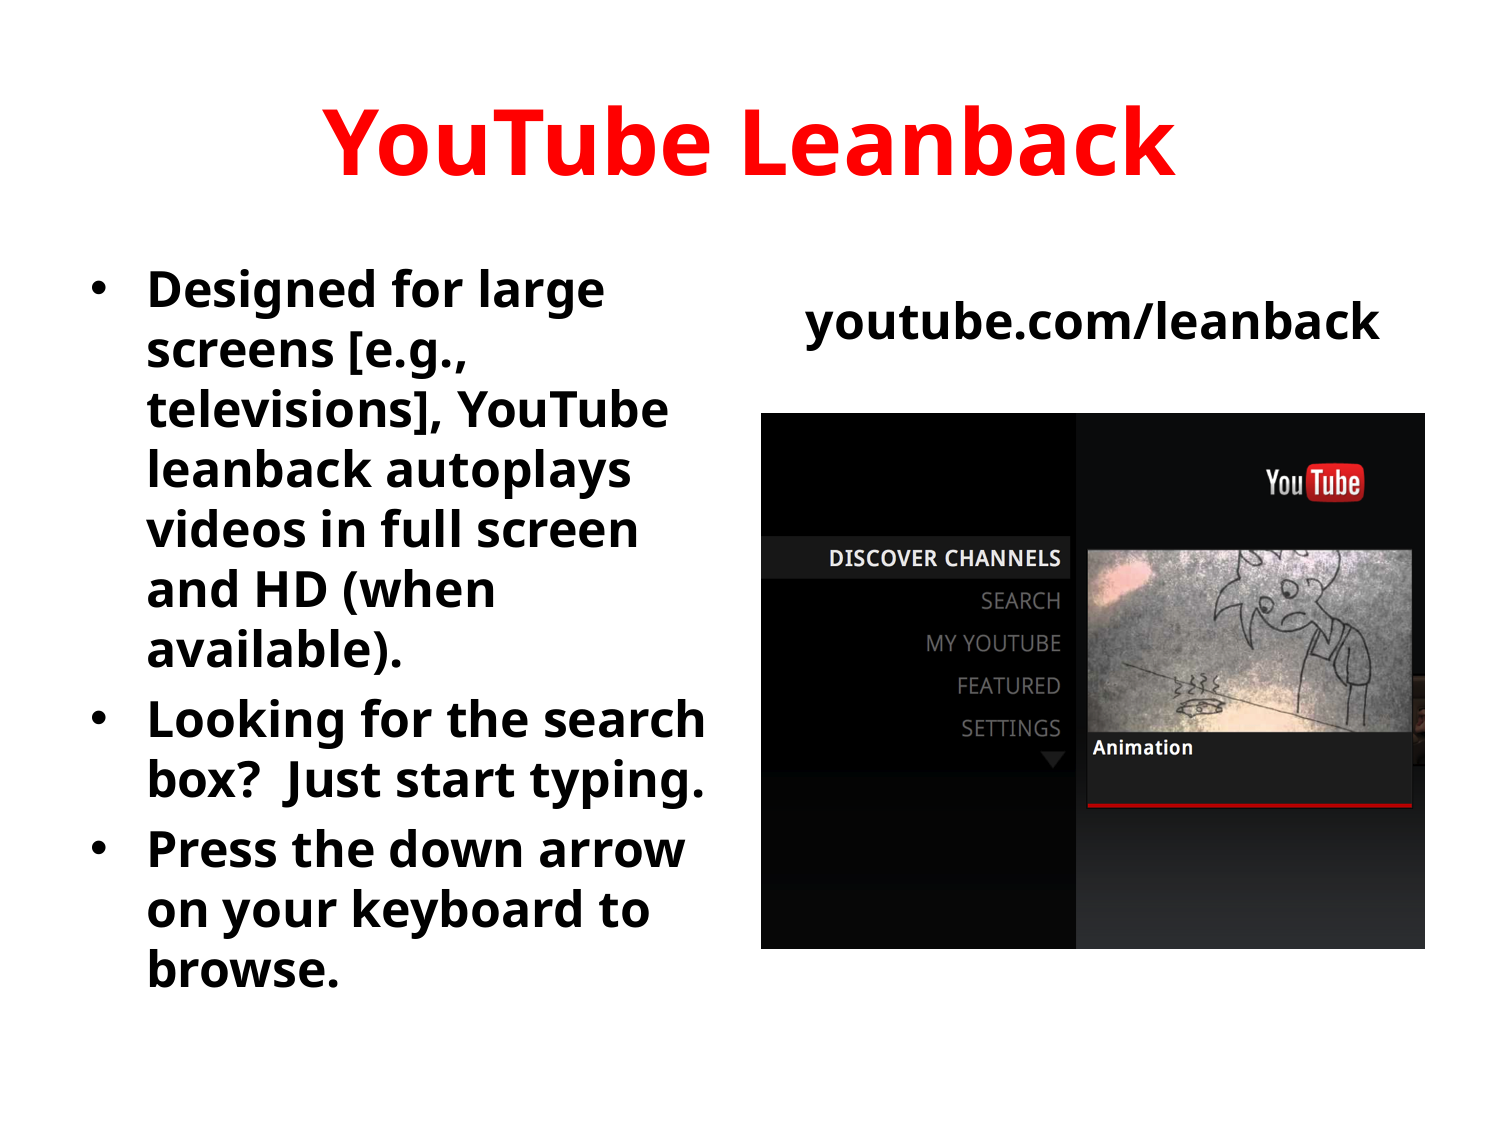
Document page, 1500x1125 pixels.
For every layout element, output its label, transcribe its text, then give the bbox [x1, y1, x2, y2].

title YouTube Leanback [75, 45, 1425, 233]
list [761, 356, 1426, 1006]
list Designed for large screens [e.g., televisions], YouTube leanback autoplays videos in full screen and HD (when available). Looking for the search box? Just start typing. Press the down arrow on your keyboard to browse. [75, 249, 738, 1005]
list youtube.com/leanback [761, 251, 1425, 356]
